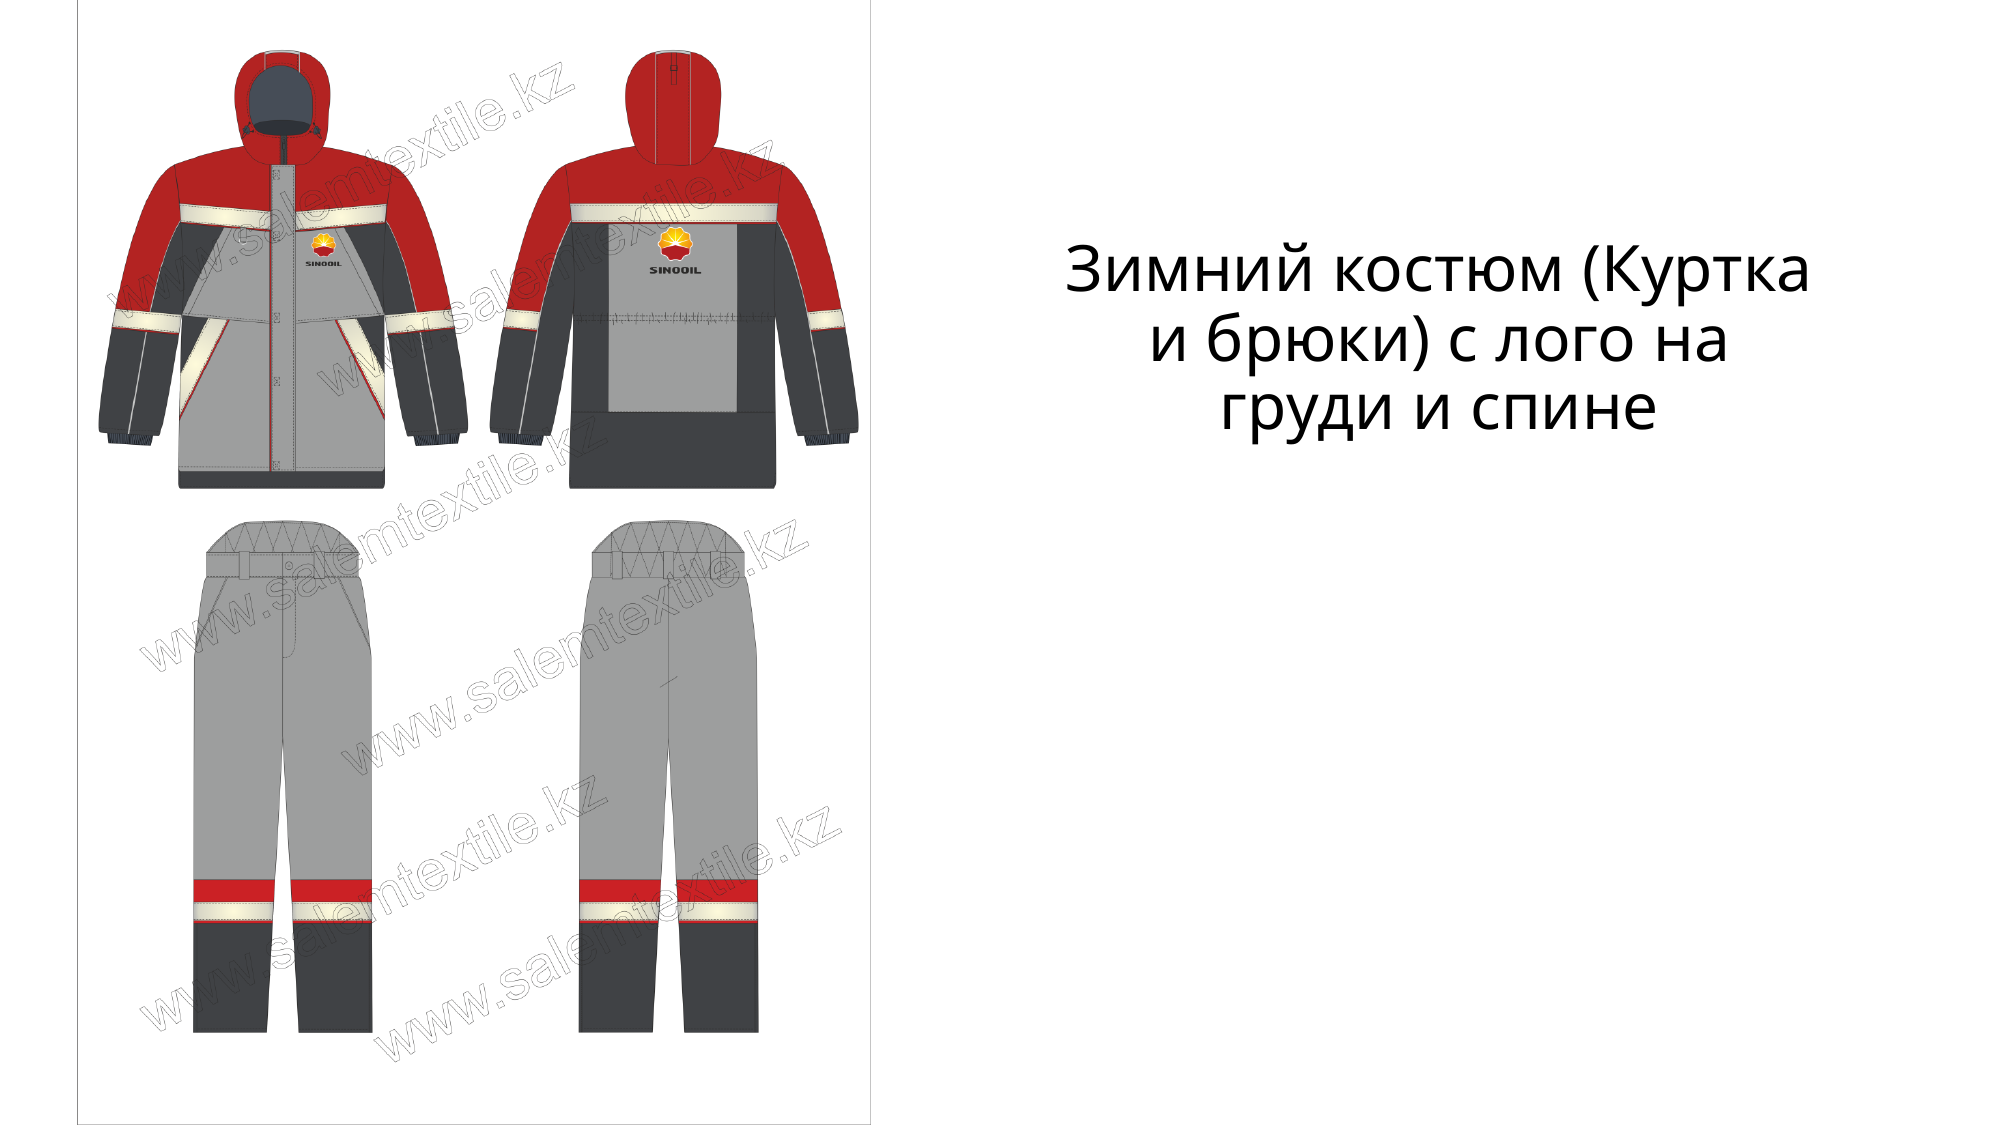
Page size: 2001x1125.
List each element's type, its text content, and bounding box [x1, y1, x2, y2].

picture [77, 0, 871, 1125]
title Зимний костюм (Куртка и брюки) с лого на груди и спине [1045, 17, 1834, 452]
